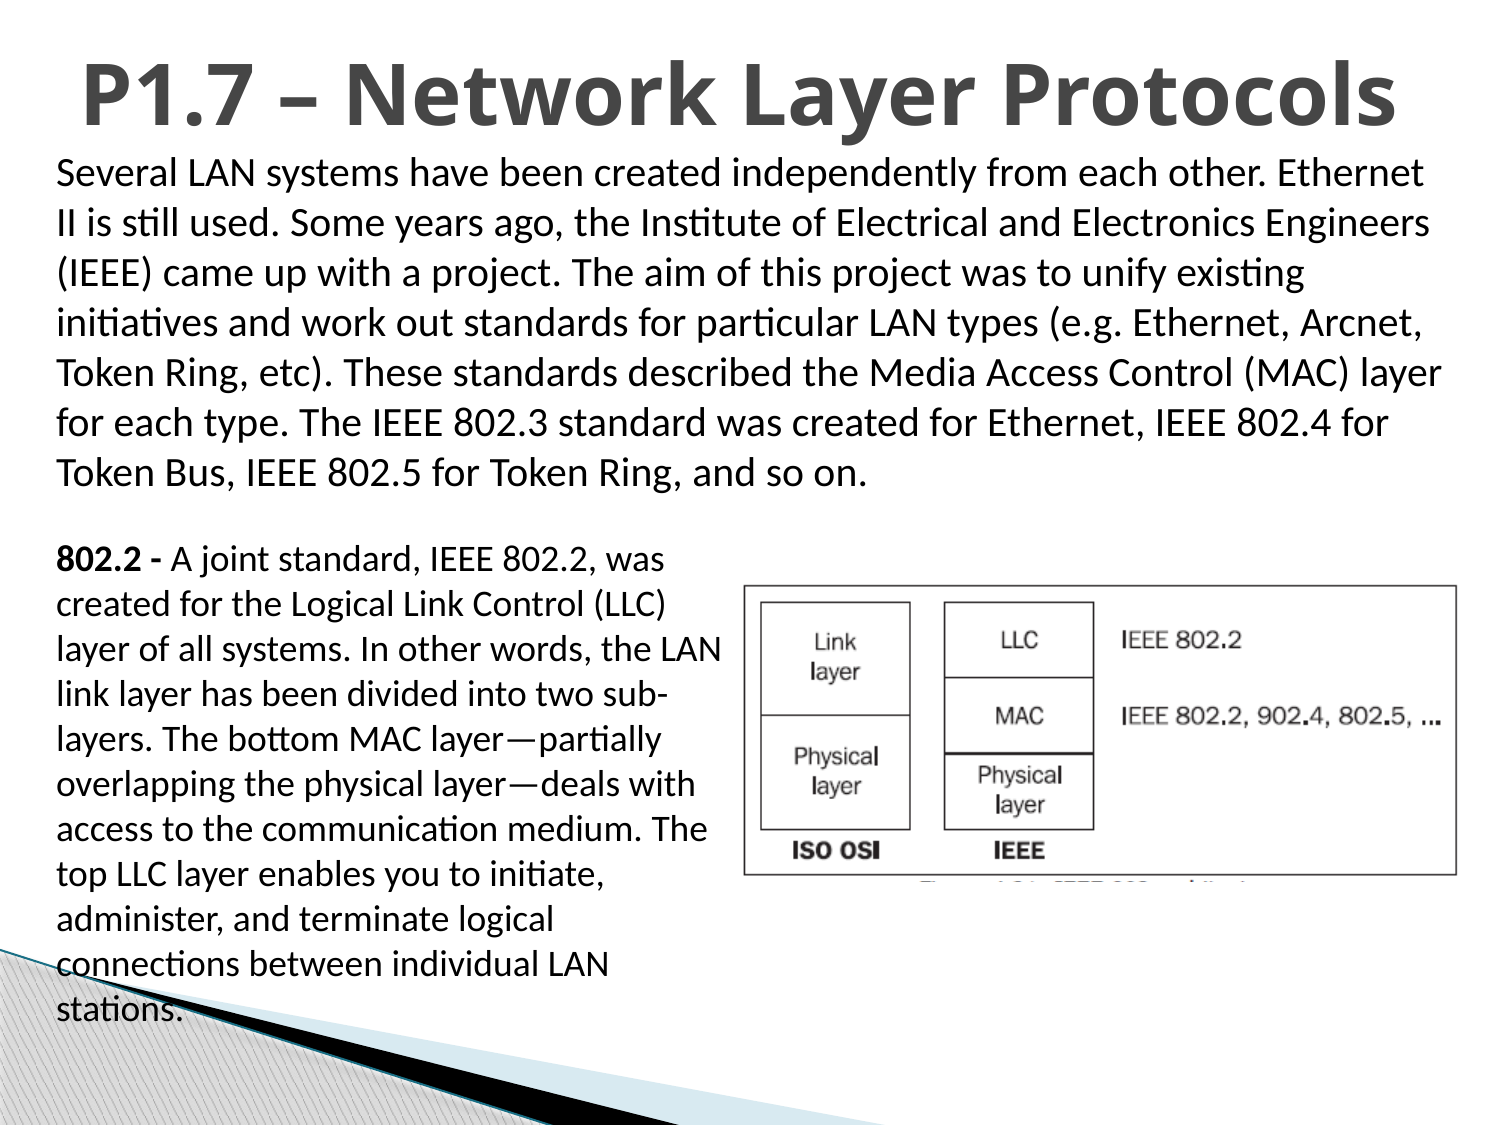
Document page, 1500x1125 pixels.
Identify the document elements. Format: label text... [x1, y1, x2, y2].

text_box Several LAN systems have been created independently from each other. Ethernet II is still used. Some years ago, the Institute of Electrical and Electronics Engineers (IEEE) came up with a project. The aim of this project was to unify existing initiatives and work out standards for particular LAN types (e.g. Ethernet, Arcnet, Token Ring, etc). These standards described the Media Access Control (MAC) layer for each type. The IEEE 802.3 standard was created for Ethernet, IEEE 802.4 for Token Bus, IEEE 802.5 for Token Ring, and so on. [41, 137, 1459, 503]
picture [737, 574, 1467, 882]
title P1.7 – Network Layer Protocols [64, 21, 1415, 137]
list 802.2 - A joint standard, IEEE 802.2, was created for the Logical Link Control (LLC) layer of all systems. In other words, the LAN link layer has been divided into two sub-layers. The bottom MAC layer—partially overlapping the physical layer—deals with access to the communication medium. The top LLC layer enables you to initiate, administer, and terminate logical connections between individual LAN stations. [41, 527, 750, 906]
